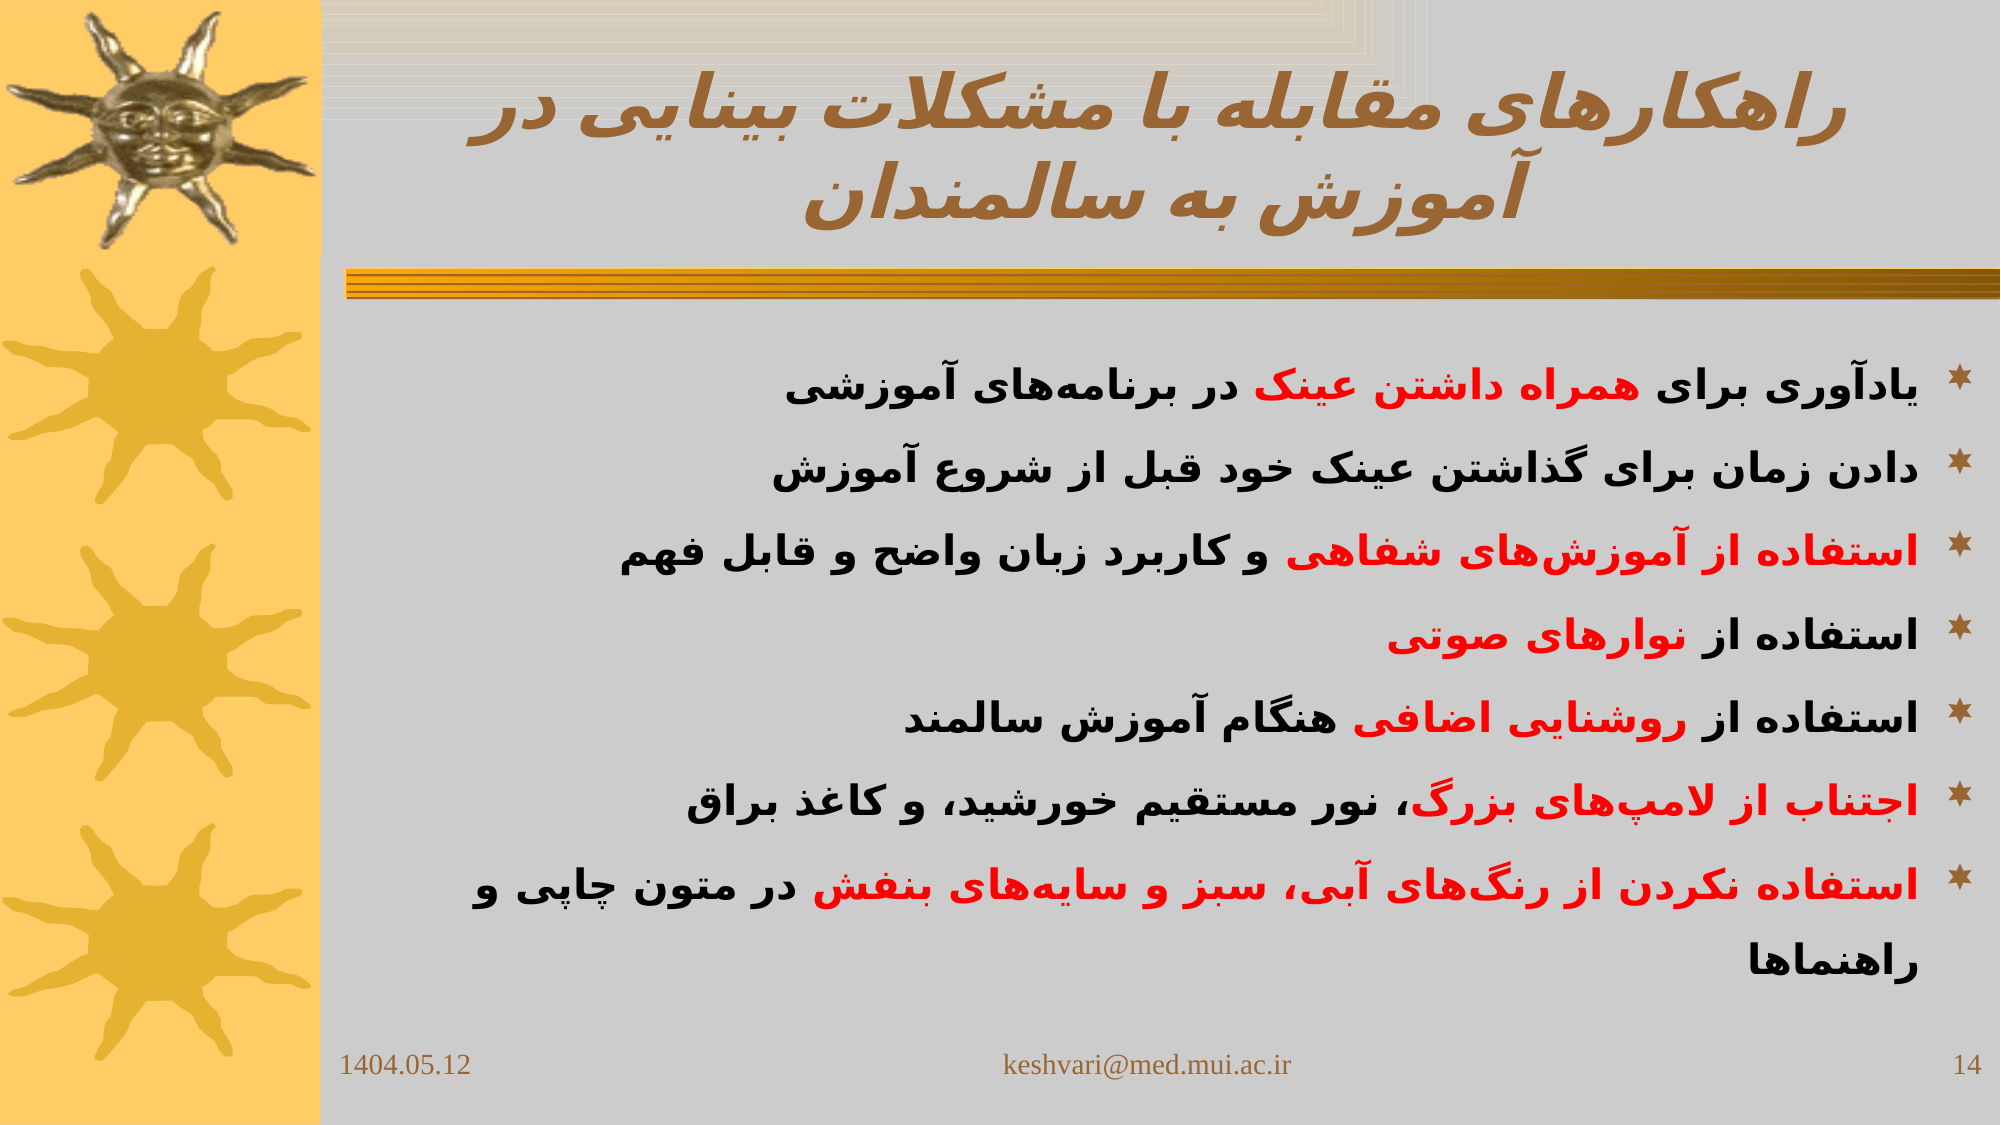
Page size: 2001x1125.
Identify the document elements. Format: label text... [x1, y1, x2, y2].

footer keshvari@med.mui.ac.ir [830, 1025, 1464, 1100]
slide_number 14 [1580, 1025, 1998, 1100]
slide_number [323, 1025, 714, 1100]
title راهکارهای مقابله با مشکلات بینایی در آموزش به سالمندان [334, 50, 1989, 238]
list یادآوری برای همراه داشتن عینک در برنامه‌های آموزشی دادن زمان برای گذاشتن عینک خود قبل از شروع آموزش استفاده از آموزش‌های شفاهی و کاربرد زبان واضح و قابل فهم استفاده از نوارهای صوتی استفاده از روشنایی اضافی هنگام آموزش سالمند اجتناب از لامپ‌های بزرگ، نور مستقیم خورشید، و کاغذ براق استفاده نکردن از رنگ‌های آبی، سبز و سایه‌های بنفش در متون چاپی و راهنماها [323, 324, 1992, 1000]
picture [2, 8, 322, 254]
